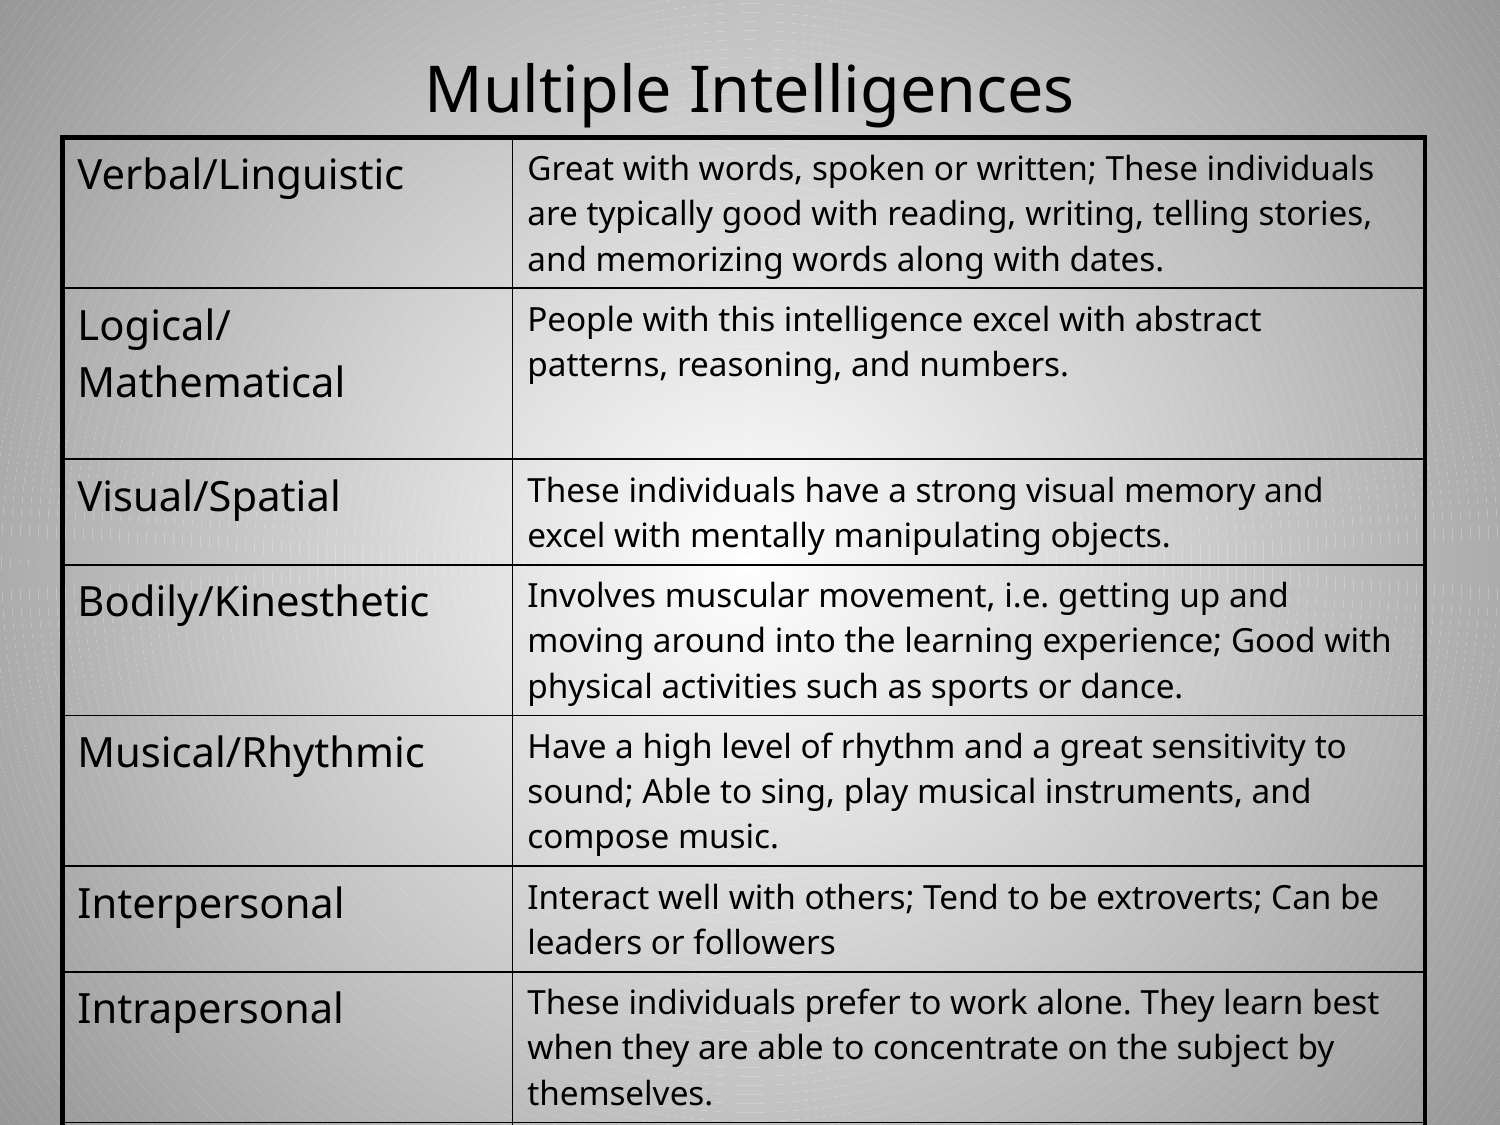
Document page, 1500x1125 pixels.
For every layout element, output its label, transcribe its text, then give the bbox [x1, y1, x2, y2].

table_cell Interpersonal [65, 867, 512, 971]
table_cell People with this intelligence excel with abstract patterns, reasoning, and numbers. [513, 289, 1423, 458]
table_cell Interact well with others; Tend to be extroverts; Can be leaders or followers [513, 867, 1423, 971]
title Multiple Intelligences [0, 62, 1500, 188]
table_header Verbal/Linguistic [65, 140, 512, 287]
table_cell Bodily/Kinesthetic [65, 566, 512, 715]
table_cell These individuals prefer to work alone. They learn best when they are able to concentrate on the subject by themselves. [513, 973, 1423, 1122]
table_cell These individuals have a strong visual memory and excel with mentally manipulating objects. [513, 460, 1423, 564]
table_cell Involves muscular movement, i.e. getting up and moving around into the learning experience; Good with physical activities such as sports or dance. [513, 566, 1423, 715]
table_cell Have a high level of rhythm and a great sensitivity to sound; Able to sing, play musical instruments, and compose music. [513, 716, 1423, 865]
table_cell Intrapersonal [65, 973, 512, 1122]
table_cell Musical/Rhythmic [65, 716, 512, 865]
table_header Great with words, spoken or written; These individuals are typically good with reading, writing, telling stories, and memorizing words along with dates. [513, 140, 1423, 287]
table_cell Visual/Spatial [65, 460, 512, 564]
table_cell Logical/Mathematical [65, 289, 512, 458]
